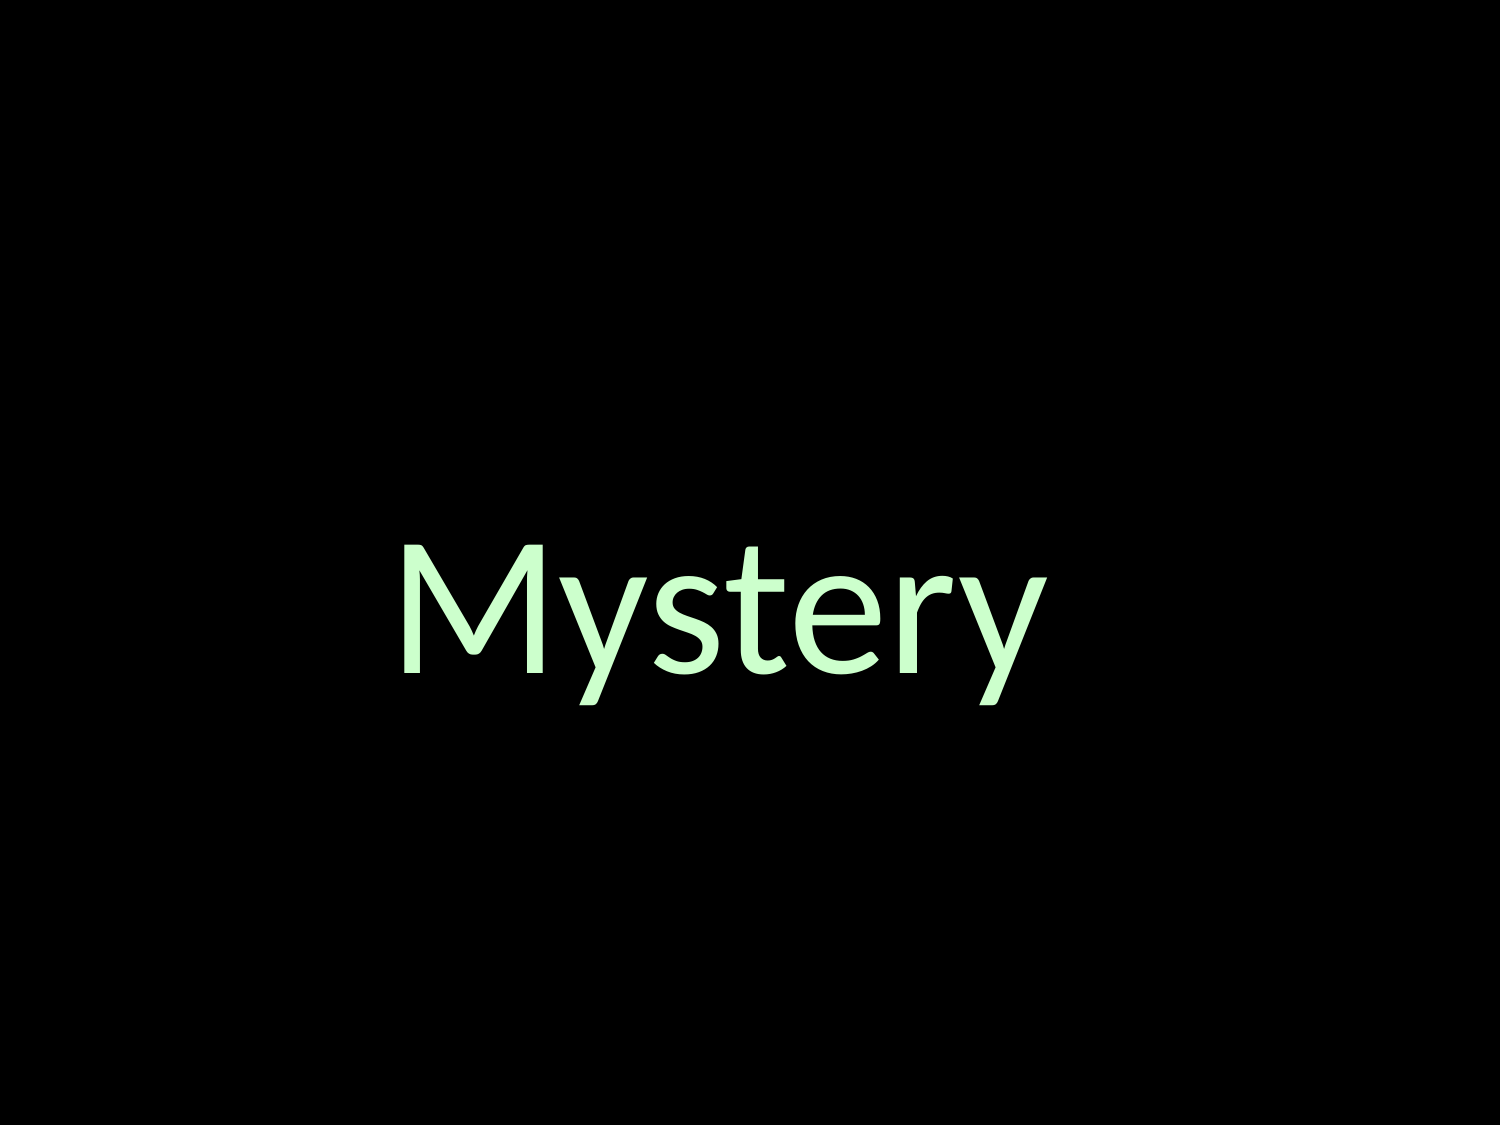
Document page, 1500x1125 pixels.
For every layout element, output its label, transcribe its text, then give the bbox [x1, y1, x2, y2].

title Mystery [112, 299, 1325, 888]
